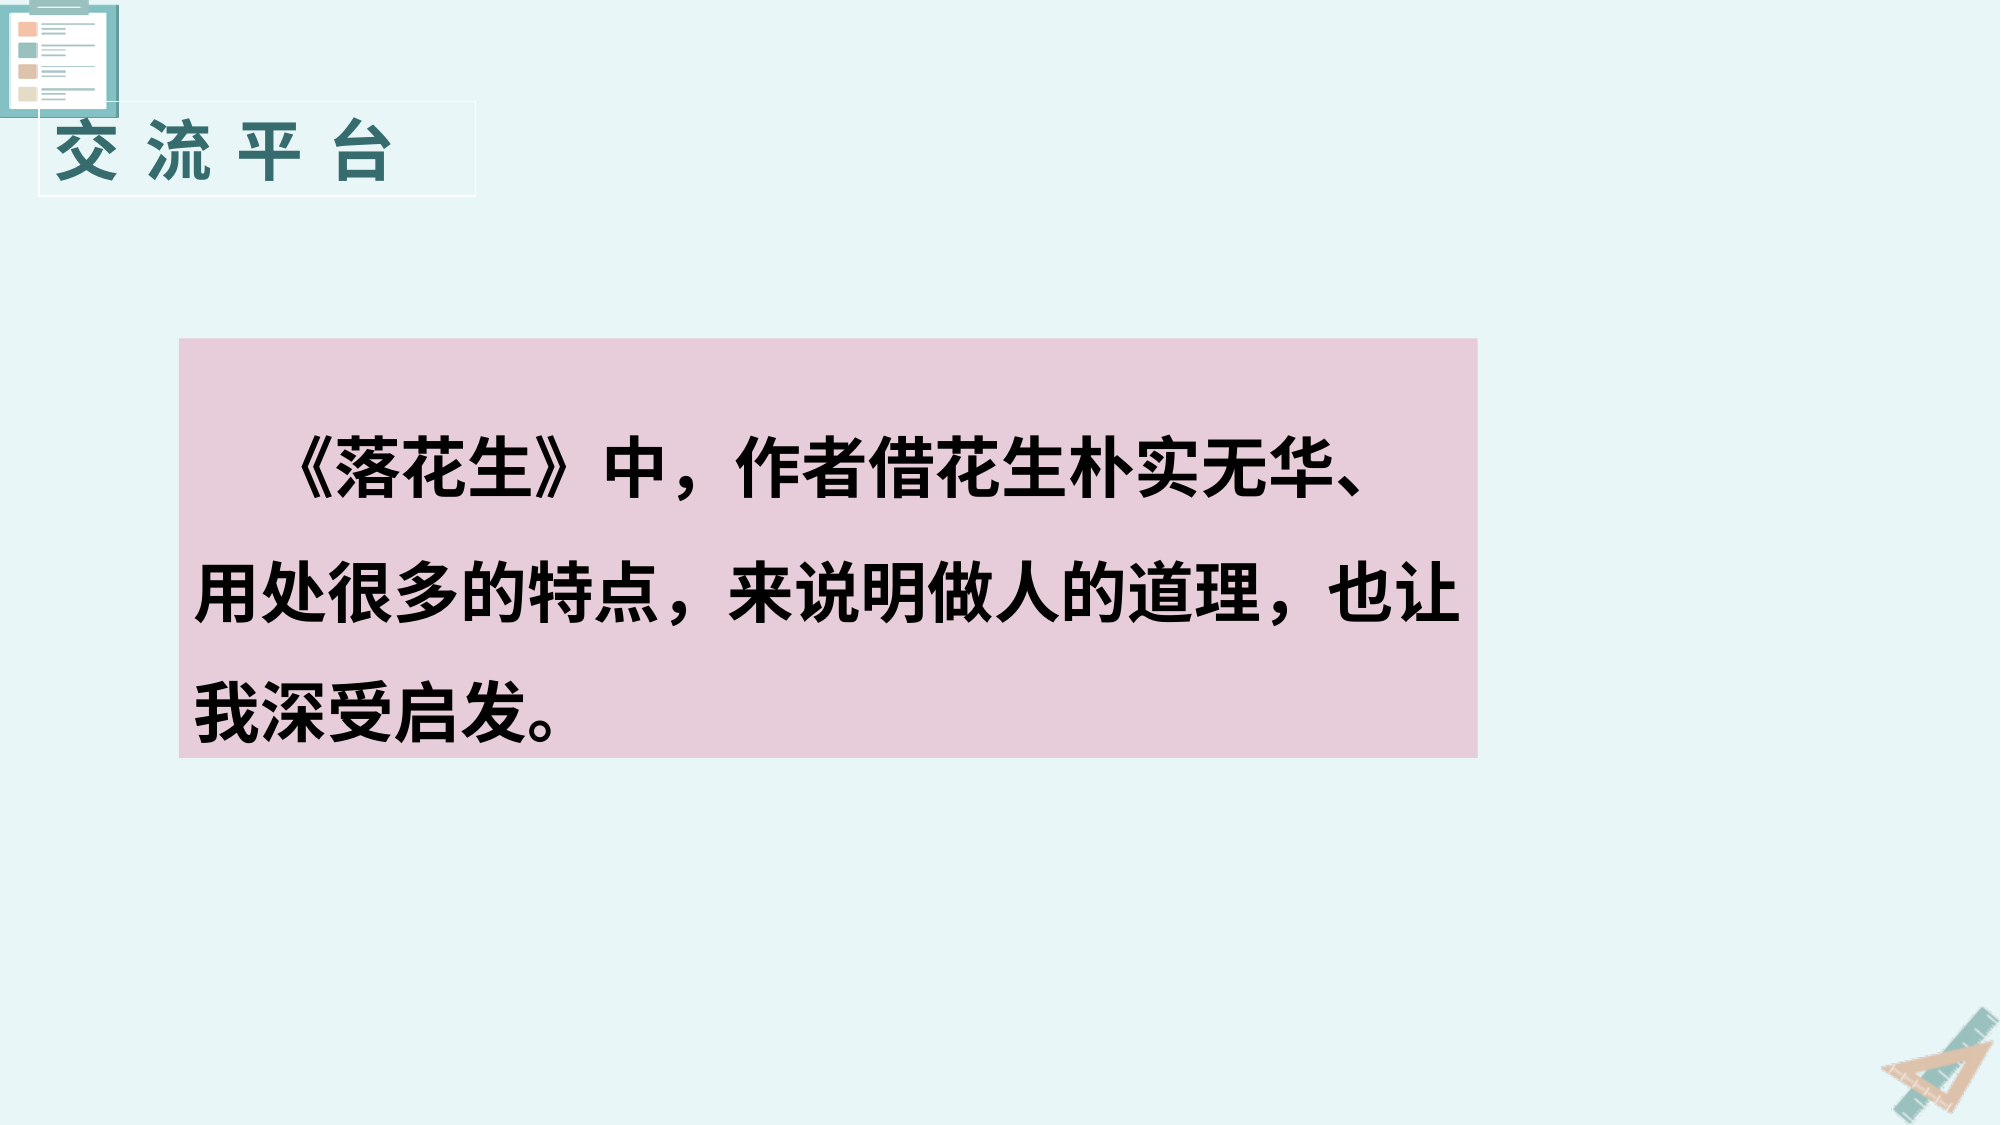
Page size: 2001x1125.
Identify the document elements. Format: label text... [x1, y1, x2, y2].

text_box 交流平台 [38, 101, 476, 196]
text_box 《落花生》中，作者借花生朴实无华、用处很多的特点，来说明做人的道理，也让我深受启发。 [178, 338, 1478, 758]
picture [0, 0, 119, 119]
picture [1881, 1006, 2000, 1125]
